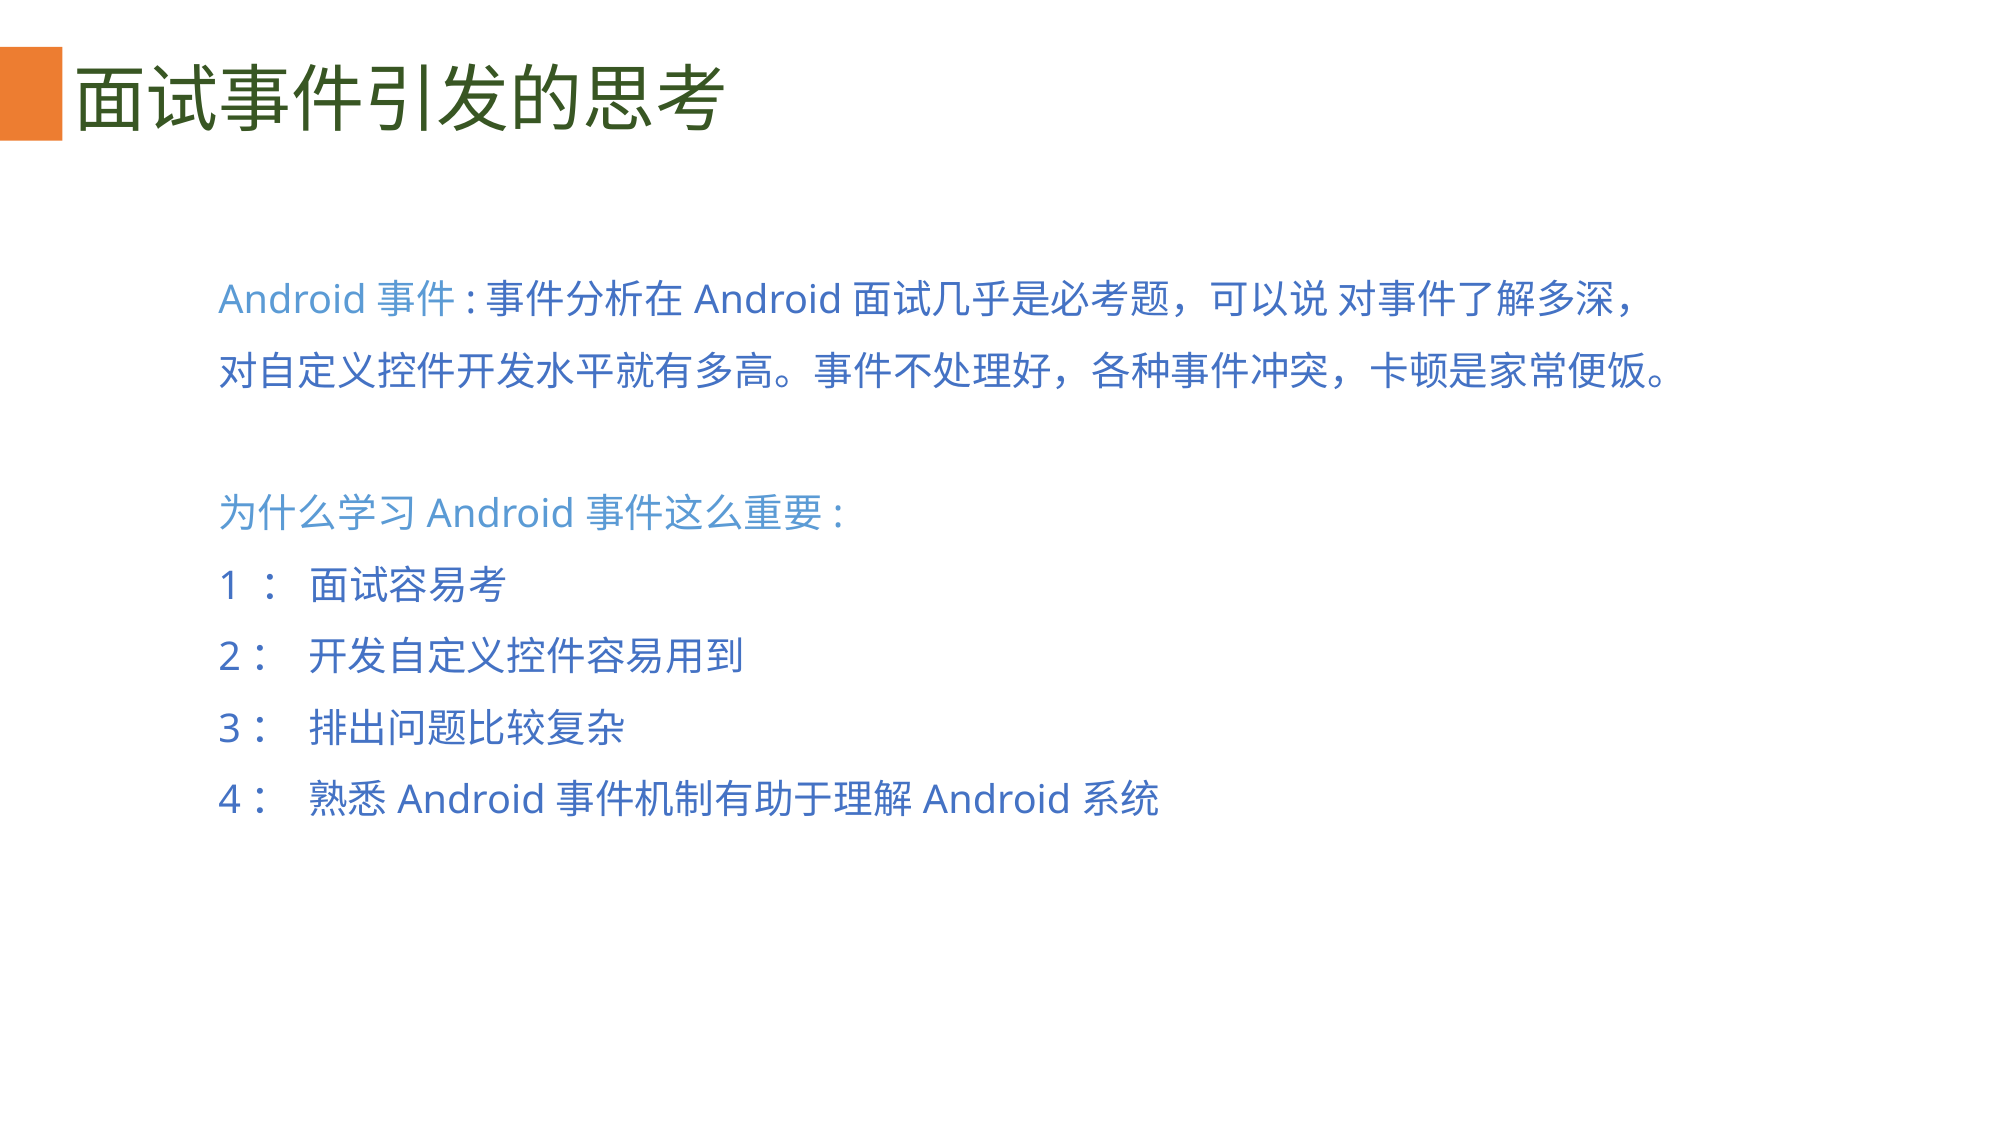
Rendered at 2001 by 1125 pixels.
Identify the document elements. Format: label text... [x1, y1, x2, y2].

text_box Android事件:事件分析在Android面试几乎是必考题，可以说 对事件了解多深，对自定义控件开发水平就有多高。事件不处理好，各种事件冲突，卡顿是家常便饭。 为什么学习Android事件这么重要: 1 ： 面试容易考 2： 开发自定义控件容易用到 3： 排出问题比较复杂 4： 熟悉Android事件机制有助于理解Android系统 [203, 242, 1685, 829]
text_box 面试事件引发的思考 [62, 47, 1938, 144]
